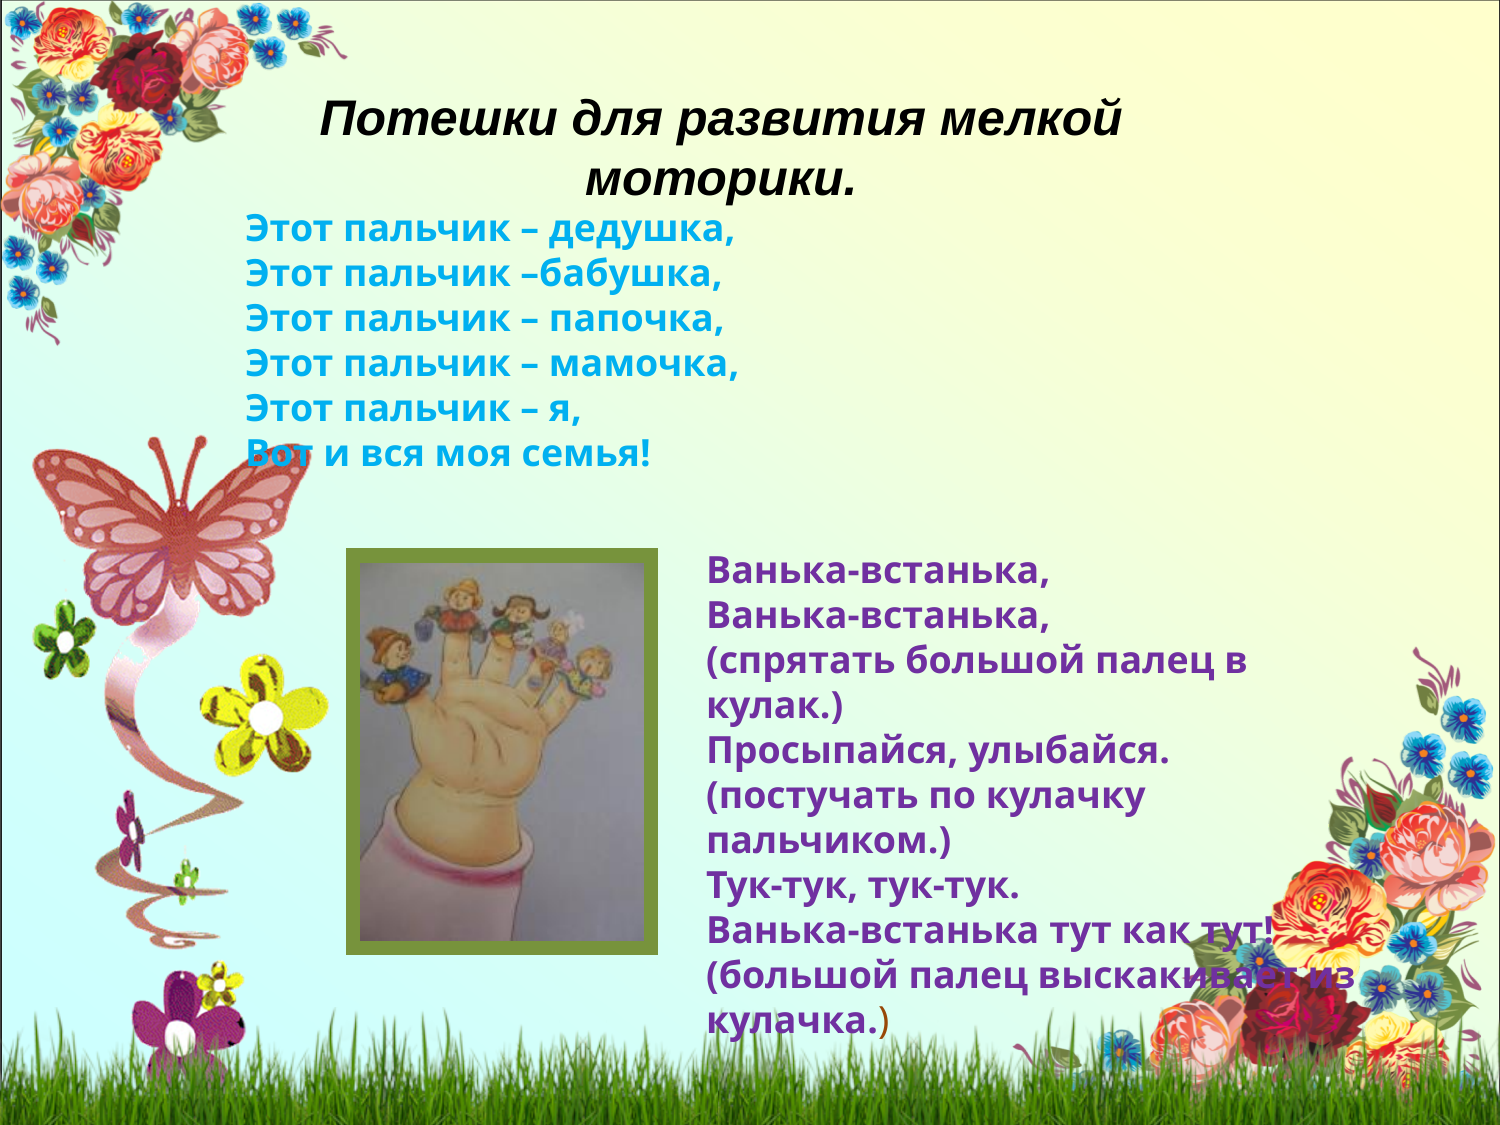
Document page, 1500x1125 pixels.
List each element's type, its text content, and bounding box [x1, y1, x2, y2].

picture [0, 0, 1500, 1125]
text_box Этот пальчик – дедушка, Этот пальчик –бабушка, Этот пальчик – папочка, Этот пальчик – мамочка, Этот пальчик – я, Вот и вся моя семья! [230, 196, 845, 481]
text_box Ванька-встанька, Ванька-встанька, (спрятать большой палец в кулак.) Просыпайся, улыбайся. (постучать по кулачку пальчиком.) Тук-тук, тук-тук. Ванька-встанька тут как тут! (большой палец выскакивает из кулачка.) [691, 538, 1400, 1006]
text_box Потешки для развития мелкой моторики. [301, 78, 1142, 213]
